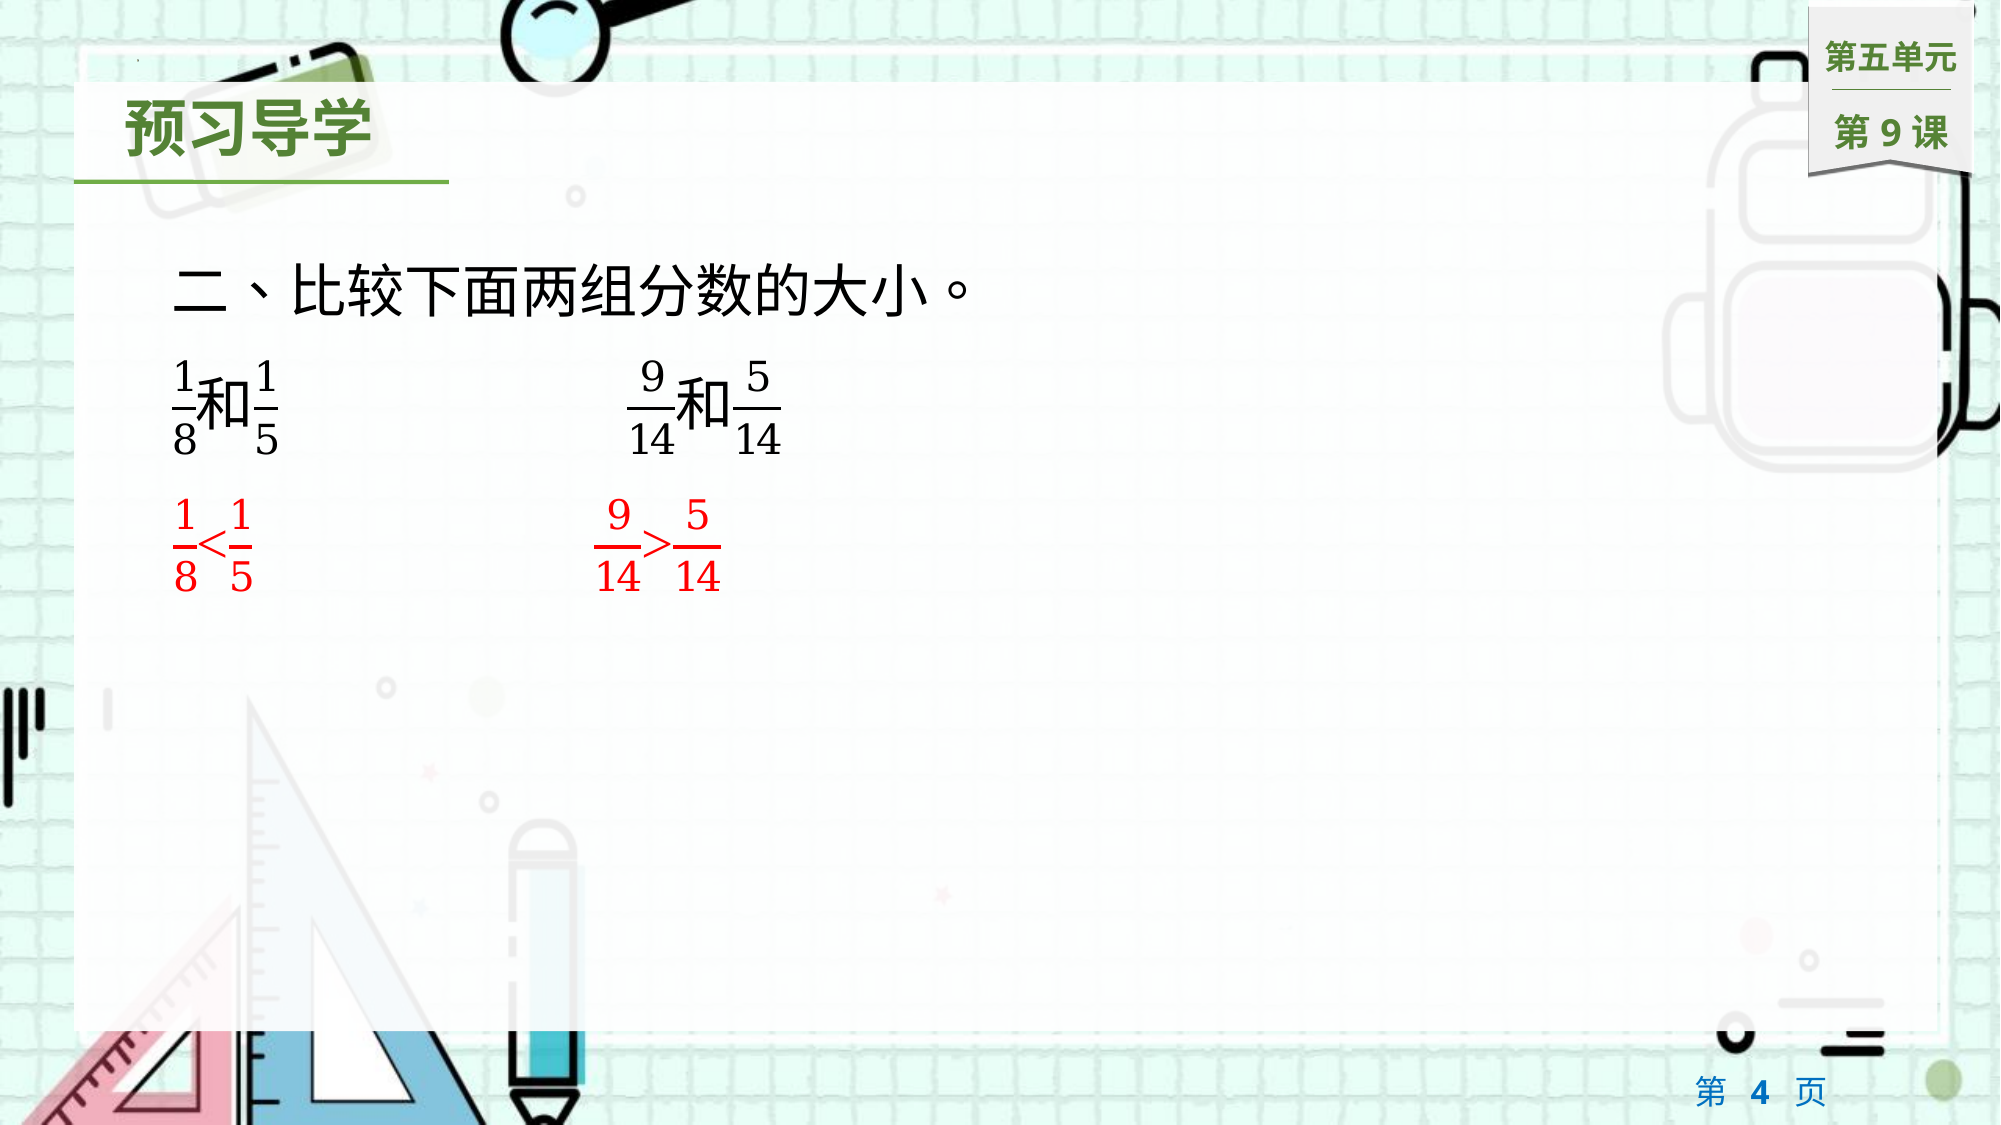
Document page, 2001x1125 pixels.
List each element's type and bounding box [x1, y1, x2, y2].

picture [0, 0, 2000, 1125]
text_box [171, 243, 1910, 860]
picture [1938, 168, 1971, 176]
text_box [173, 479, 1320, 849]
